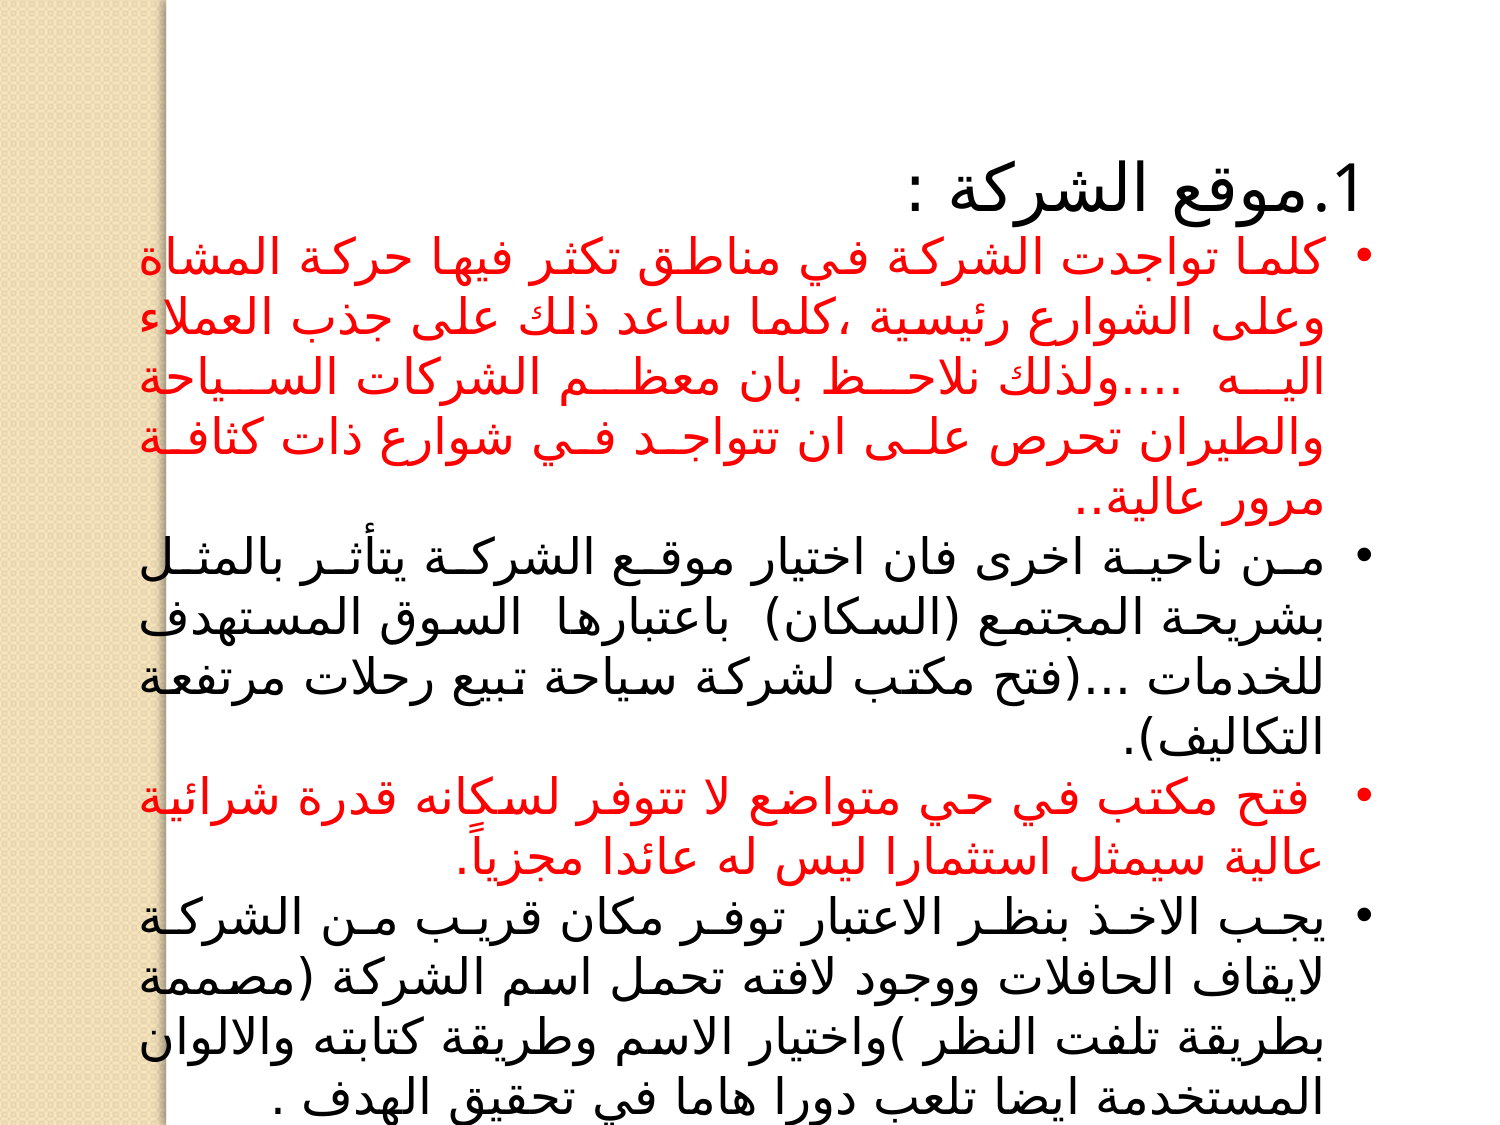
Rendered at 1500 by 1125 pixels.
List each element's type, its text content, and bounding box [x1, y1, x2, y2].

text_box موقع الشركة : كلما تواجدت الشركة في مناطق تكثر فيها حركة المشاة وعلى الشوارع رئيسية ،كلما ساعد ذلك على جذب العملاء اليه ....ولذلك نلاحظ بان معظم الشركات السياحة والطيران تحرص على ان تتواجد في شوارع ذات كثافة مرور عالية.. من ناحية اخرى فان اختيار موقع الشركة يتأثر بالمثل بشريحة المجتمع (السكان) باعتبارها السوق المستهدف للخدمات ...(فتح مكتب لشركة سياحة تبيع رحلات مرتفعة التكاليف). فتح مكتب في حي متواضع لا تتوفر لسكانه قدرة شرائية عالية سيمثل استثمارا ليس له عائدا مجزياً. يجب الاخذ بنظر الاعتبار توفر مكان قريب من الشركة لايقاف الحافلات ووجود لافته تحمل اسم الشركة (مصممة بطريقة تلفت النظر )واختيار الاسم وطريقة كتابته والالوان المستخدمة ايضا تلعب دورا هاما في تحقيق الهدف . [123, 137, 1388, 1125]
